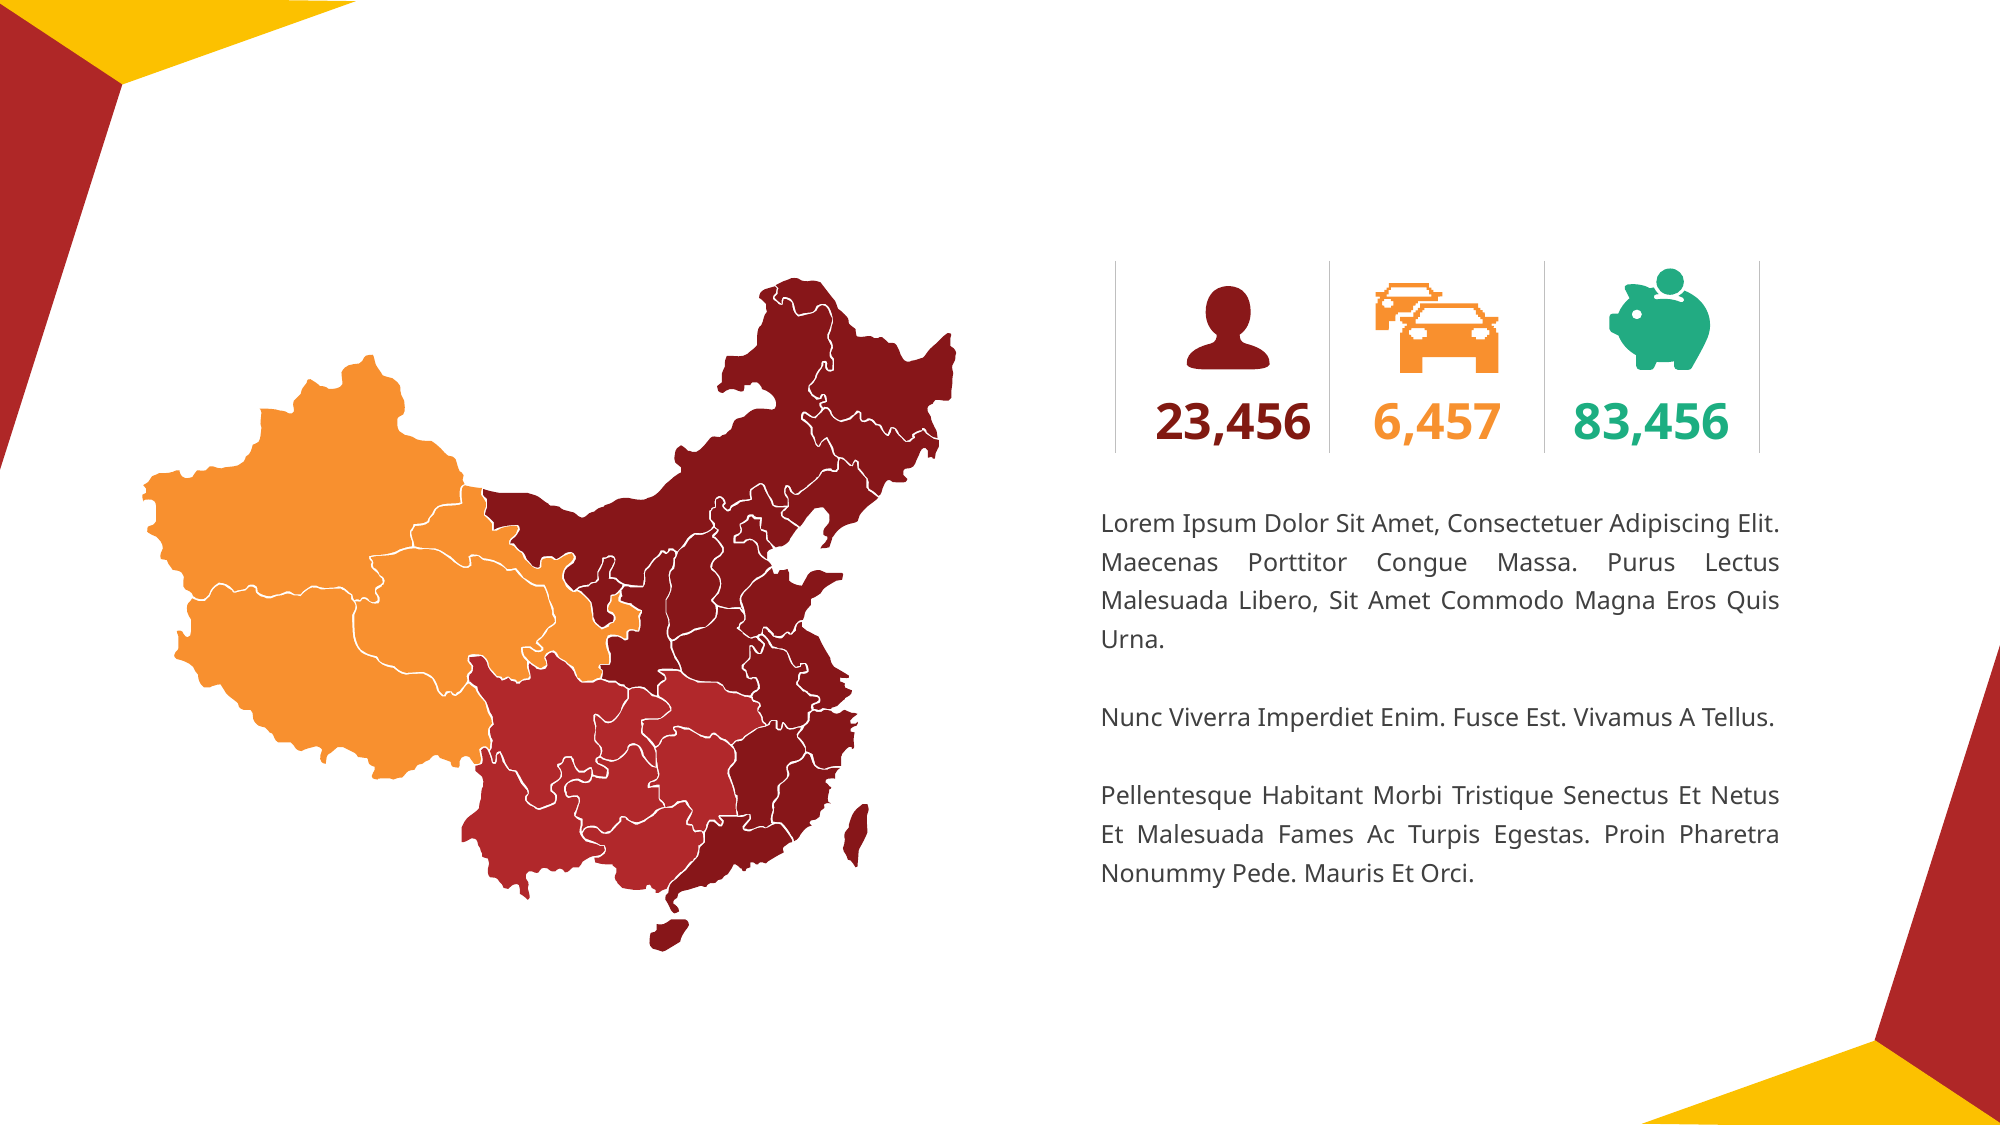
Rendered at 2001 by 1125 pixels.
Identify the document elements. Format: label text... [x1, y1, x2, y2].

text_box [1186, 286, 1270, 370]
text_box [411, 485, 641, 682]
text_box Lorem Ipsum Dolor Sit Amet, Consectetuer Adipiscing Elit. Maecenas Porttitor Congue Massa. Purus Lectus Malesuada Libero, Sit Amet Commodo Magna Eros Quis Urna. Nunc Viverra Imperdiet Enim. Fusce Est. Vivamus A Tellus. Pellentesque Habitant Morbi Tristique Senectus Et Netus Et Malesuada Fames Ac Turpis Egestas. Proin Pharetra Nonummy Pede. Mauris Et Orci. [1085, 490, 1797, 895]
text_box [354, 548, 555, 696]
text_box [798, 709, 858, 769]
text_box [1609, 284, 1711, 370]
text_box [743, 635, 819, 729]
text_box [469, 652, 628, 808]
text_box [665, 814, 793, 914]
text_box [666, 527, 723, 640]
text_box [600, 550, 681, 696]
text_box [174, 584, 492, 780]
text_box [672, 607, 764, 696]
text_box [711, 484, 799, 611]
text_box [1641, 1039, 2000, 1125]
text_box [595, 688, 671, 767]
text_box [649, 919, 689, 952]
text_box 6,457 [1319, 382, 1533, 457]
text_box [729, 720, 805, 830]
text_box [483, 286, 839, 591]
text_box [582, 802, 704, 893]
text_box 23,456 [1114, 382, 1319, 457]
text_box [461, 747, 605, 900]
text_box 83,456 [1533, 382, 1771, 457]
text_box [577, 557, 623, 628]
text_box [1873, 642, 2000, 1120]
text_box [0, 0, 357, 86]
text_box [565, 745, 665, 833]
text_box [762, 621, 852, 710]
text_box [774, 277, 957, 441]
text_box [842, 804, 869, 868]
text_box [802, 408, 939, 496]
text_box [641, 670, 766, 747]
text_box [739, 568, 844, 638]
text_box [782, 458, 879, 549]
text_box [649, 727, 737, 832]
text_box [735, 516, 773, 560]
text_box [142, 354, 465, 603]
text_box [1375, 283, 1443, 331]
text_box [1656, 268, 1684, 295]
text_box [0, 6, 123, 474]
text_box [772, 753, 841, 842]
text_box [1400, 303, 1499, 373]
